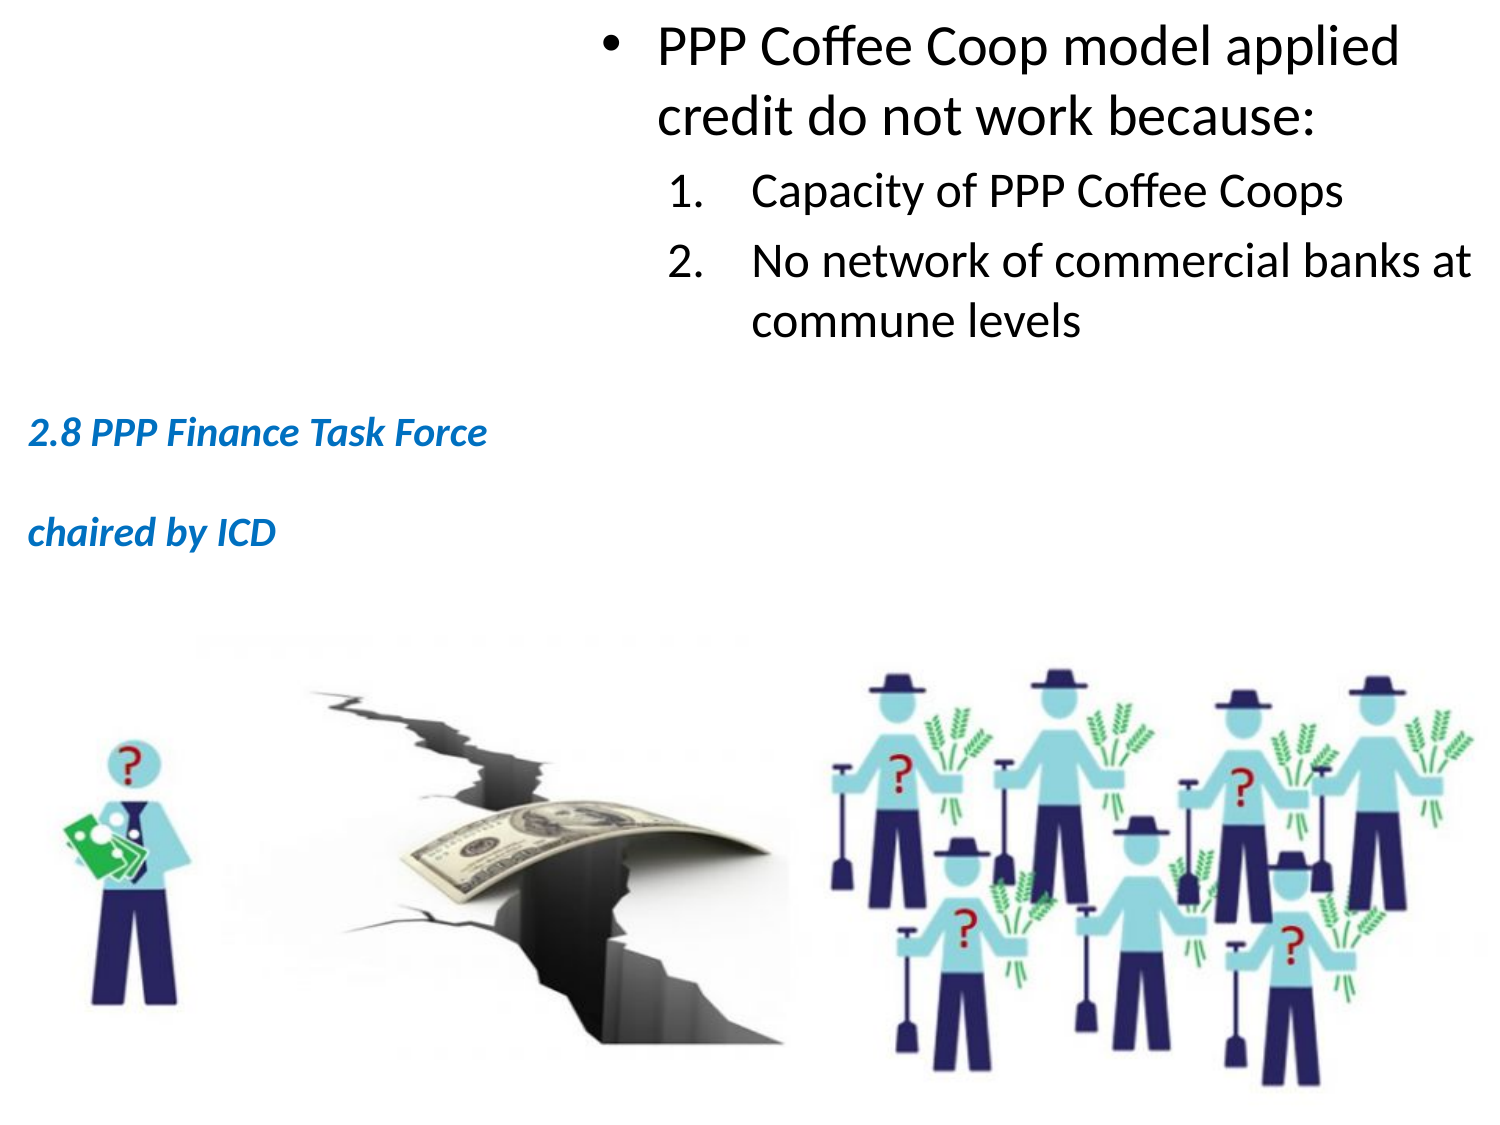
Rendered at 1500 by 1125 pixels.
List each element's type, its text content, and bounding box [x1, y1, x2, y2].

title 2.8 PPP Finance Task Force chaired by ICD [12, 162, 569, 563]
list PPP Coffee Coop model applied credit do not work because: Capacity of PPP Coffee Coops No network of commercial banks at commune levels [586, 0, 1500, 624]
picture [0, 624, 1500, 1125]
